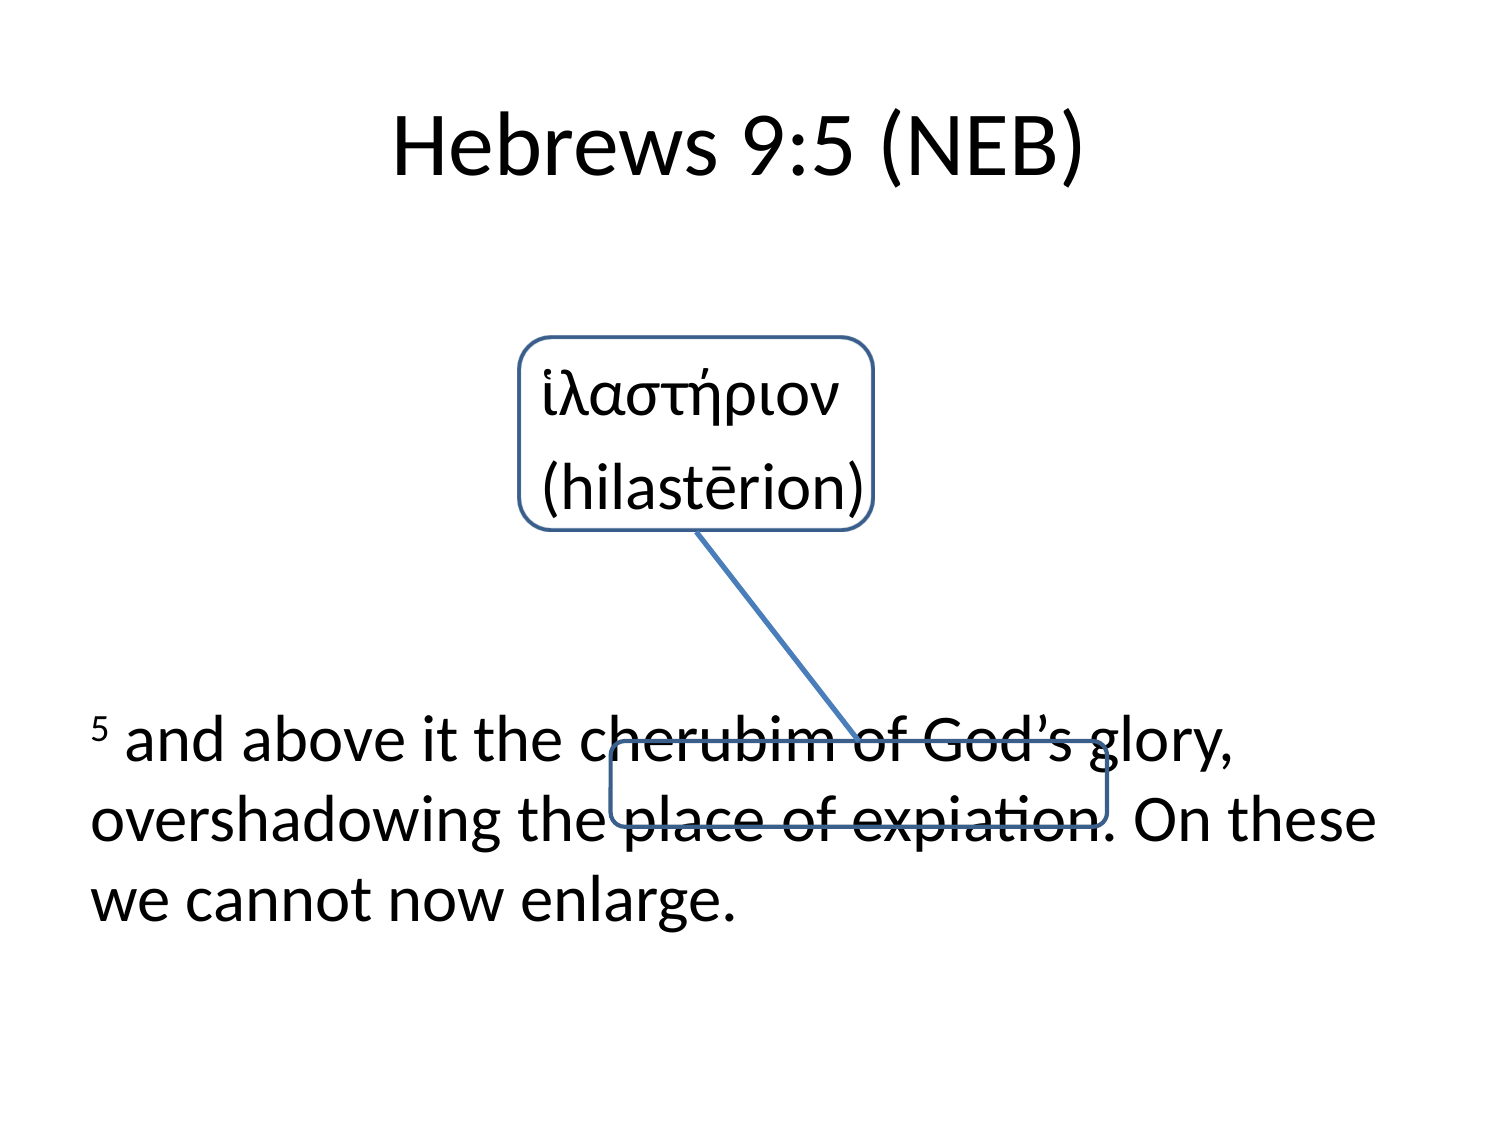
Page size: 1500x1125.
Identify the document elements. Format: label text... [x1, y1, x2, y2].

title Hebrews 9:5 (NEB) [75, 45, 1425, 233]
picture [517, 335, 875, 533]
text_box [608, 738, 1110, 829]
list ἱλαστήριον (hilastērion) 5 and above it the cherubim of God’s glory, overshadowing the place of expiation. On these we cannot now enlarge. [75, 262, 1425, 1005]
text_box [695, 531, 860, 742]
